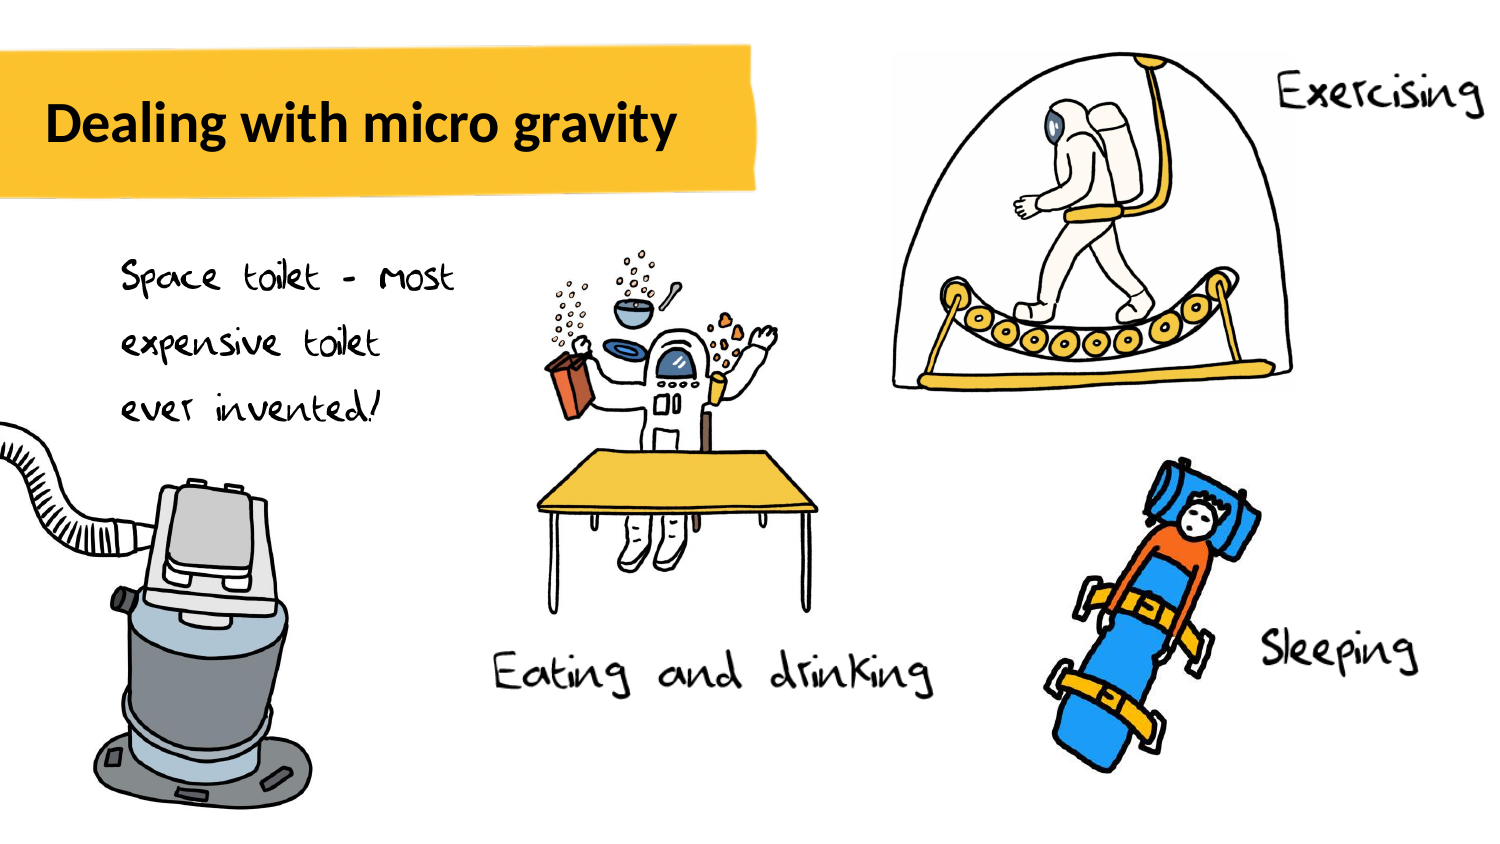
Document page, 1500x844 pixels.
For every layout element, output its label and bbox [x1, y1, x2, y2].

picture [0, 38, 764, 202]
picture [536, 249, 819, 615]
picture [0, 258, 454, 810]
picture [1042, 456, 1420, 774]
picture [493, 649, 935, 701]
picture [891, 51, 1486, 393]
